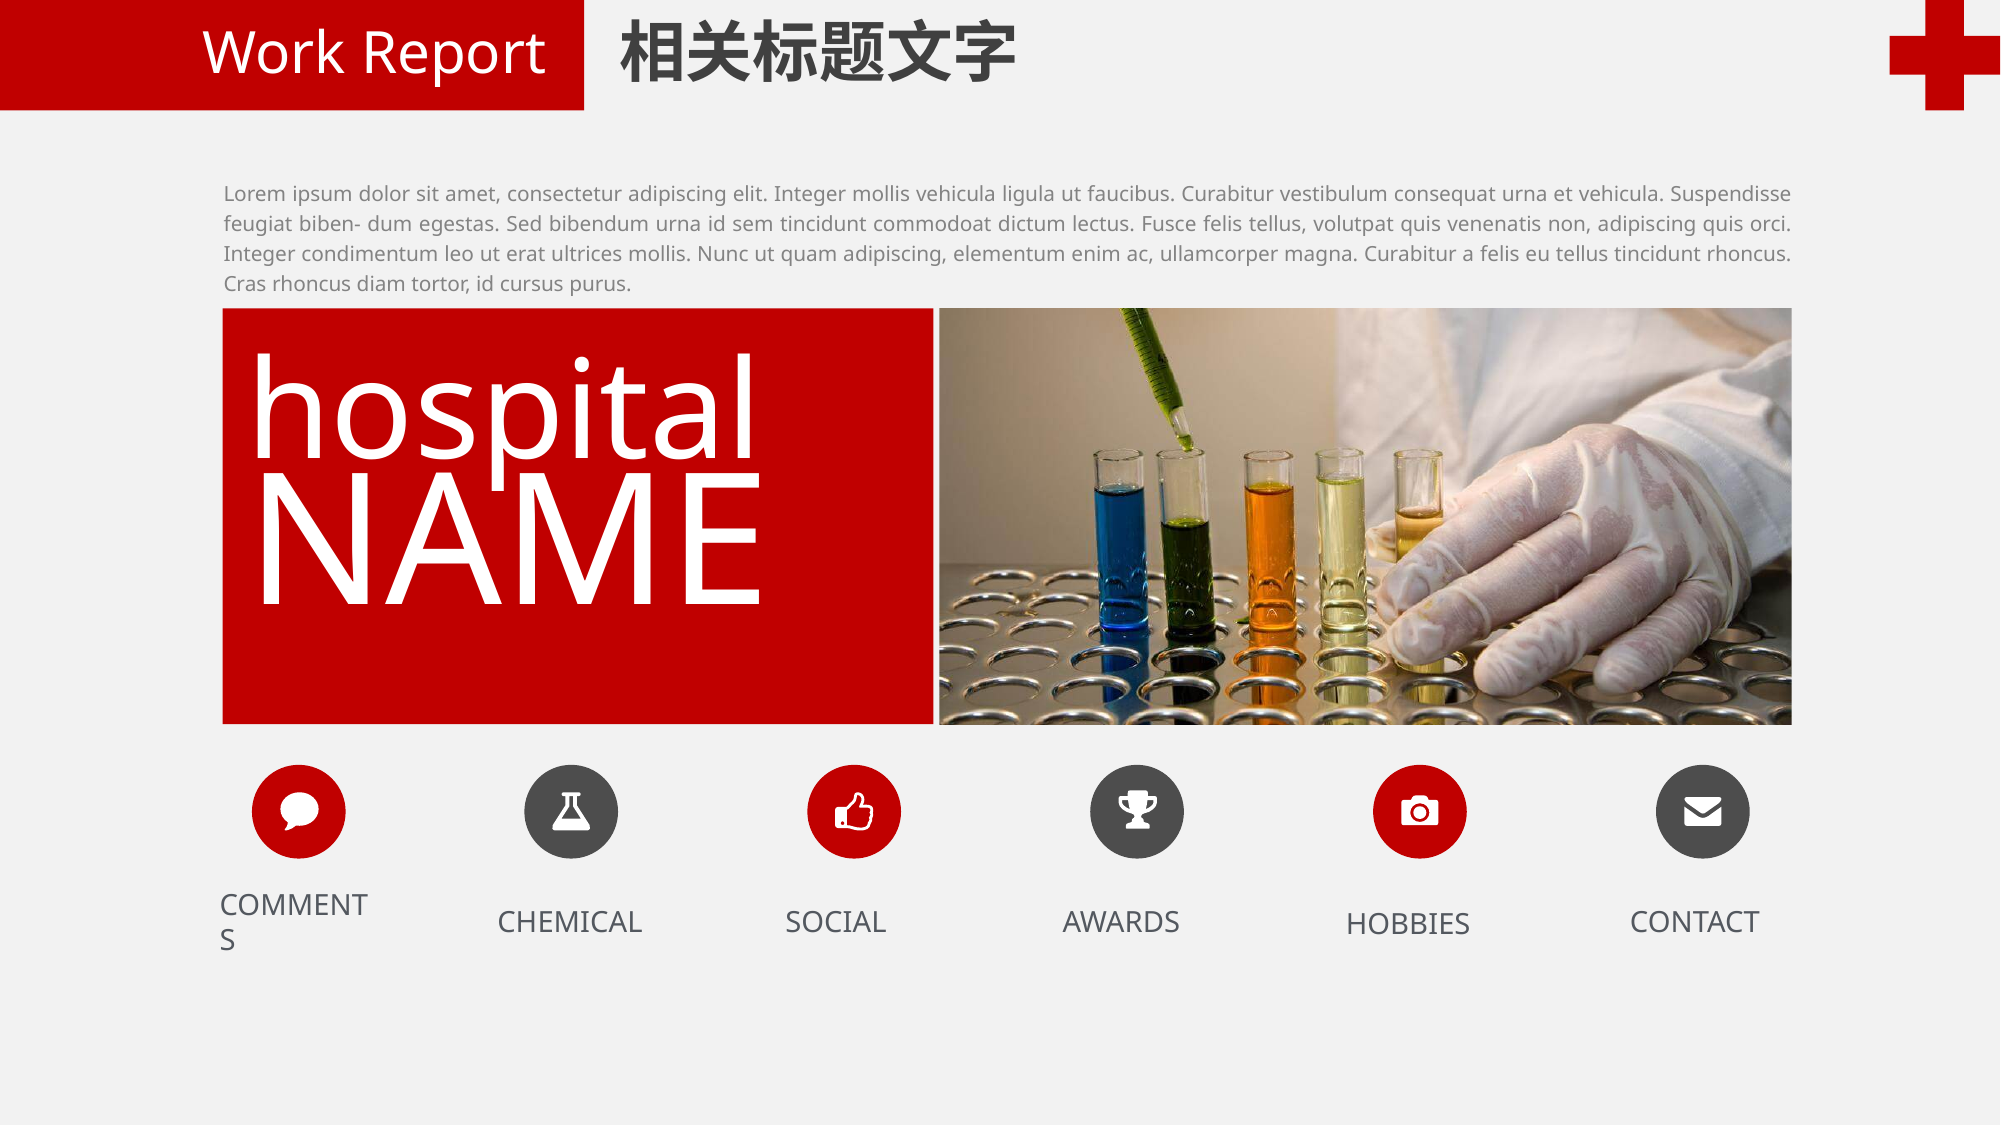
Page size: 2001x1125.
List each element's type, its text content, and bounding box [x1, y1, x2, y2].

text_box COMMENTS [216, 894, 374, 947]
text_box CONTACT [1626, 894, 1784, 947]
text_box HOBBIES [1342, 896, 1500, 950]
text_box Work Report [187, 15, 561, 94]
text_box hospital [231, 313, 934, 494]
text_box CHEMICAL [494, 894, 652, 947]
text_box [524, 764, 619, 859]
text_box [1373, 764, 1467, 859]
text_box Lorem ipsum dolor sit amet, consectetur adipiscing elit. Integer mollis vehicula ligula ut faucibus. Curabitur vestibulum consequat urna et vehicula. Suspendisse feugiat biben- dum egestas. Sed bibendum urna id sem tincidunt commodoat dictum lectus. Fusce felis tellus, volutpat quis venenatis non, adipiscing quis orci. Integer condimentum leo ut erat ultrices mollis. Nunc ut quam adipiscing, elementum enim ac, ullamcorper magna. Curabitur a felis eu tellus tincidunt rhoncus. Cras rhoncus diam tortor, id cursus purus. [223, 175, 1792, 309]
text_box NAME [231, 413, 810, 649]
text_box [222, 308, 934, 725]
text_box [807, 764, 902, 859]
text_box SOCIAL [782, 894, 940, 947]
text_box AWARDS [1059, 894, 1217, 947]
text_box [939, 309, 1792, 725]
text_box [251, 764, 346, 859]
text_box 相关标题文字 [604, 11, 1286, 98]
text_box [1655, 764, 1750, 859]
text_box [1090, 764, 1184, 859]
